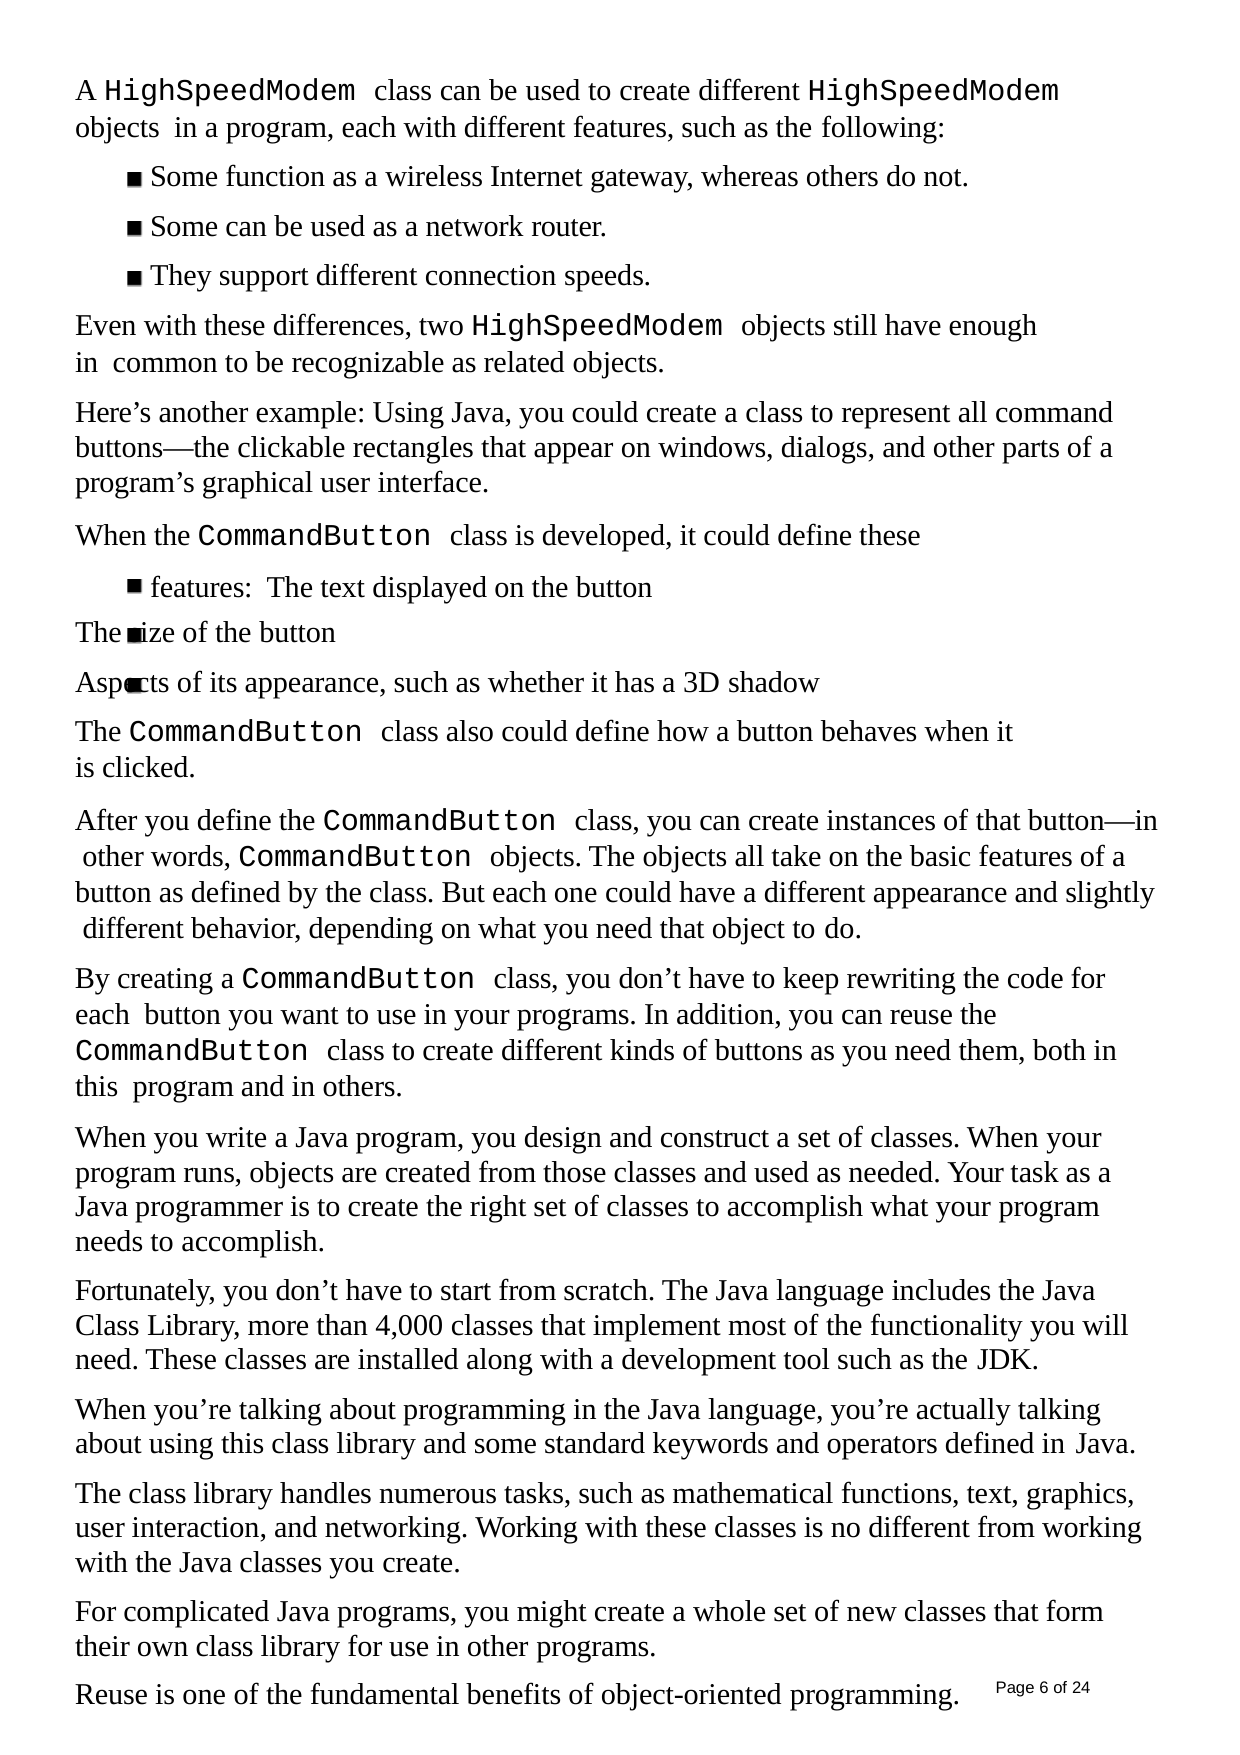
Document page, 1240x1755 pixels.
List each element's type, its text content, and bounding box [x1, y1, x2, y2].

slide_number Page 6 of 24 [984, 1676, 1093, 1755]
text_box A HighSpeedModem class can be used to create different HighSpeedModem objects in a program, each with different features, such as the following: Some function as a wireless Internet gateway, whereas others do not. Some can be used as a network router. They support different connection speeds. Even with these differences, two HighSpeedModem objects still have enough in common to be recognizable as related objects. Here’s another example: Using Java, you could create a class to represent all command buttons—the clickable rectangles that appear on windows, dialogs, and other parts of a program’s graphical user interface. When the CommandButton class is developed, it could define these features: The text displayed on the button The size of the button Aspects of its appearance, such as whether it has a 3D shadow The CommandButton class also could define how a button behaves when it is clicked. After you define the CommandButton class, you can create instances of that button—in other words, CommandButton objects. The objects all take on the basic features of a button as defined by the class. But each one could have a different appearance and slightly different behavior, depending on what you need that object to do. By creating a CommandButton class, you don’t have to keep rewriting the code for each button you want to use in your programs. In addition, you can reuse the CommandButton class to create different kinds of buttons as you need them, both in this program and in others. When you write a Java program, you design and construct a set of classes. When your program runs, objects are created from those classes and used as needed. Your task as a Java programmer is to create the right set of classes to accomplish what your program needs to accomplish. Fortunately, you don’t have to start from scratch. The Java language includes the Java Class Library, more than 4,000 classes that implement most of the functionality you will need. These classes are installed along with a development tool such as the JDK. When you’re talking about programming in the Java language, you’re actually talking about using this class library and some standard keywords and operators defined in Java. The class library handles numerous tasks, such as mathematical functions, text, graphics, user interaction, and networking. Working with these classes is no different from working with the Java classes you create. For complicated Java programs, you might create a whole set of new classes that form their own class library for use in other programs. Reuse is one of the fundamental benefits of object-oriented programming. [72, 68, 1164, 1711]
